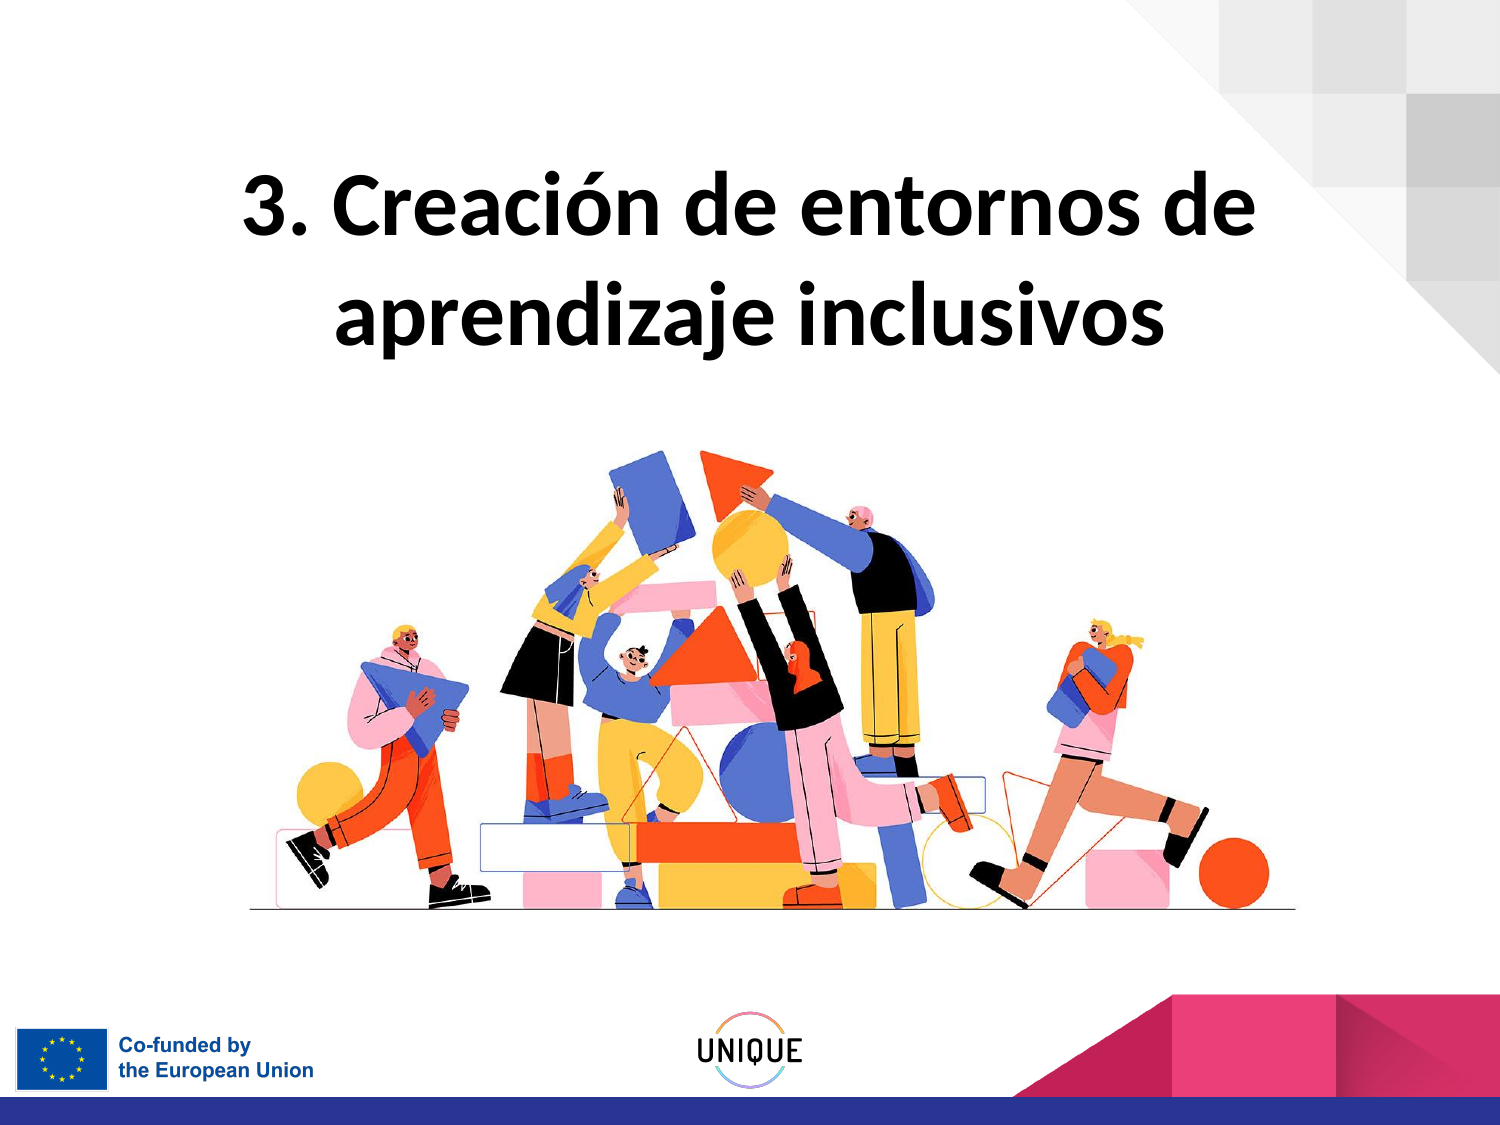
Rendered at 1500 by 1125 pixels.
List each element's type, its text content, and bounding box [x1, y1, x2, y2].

picture [205, 401, 1339, 959]
title 3. Creación de entornos de aprendizaje inclusivos [112, 132, 1388, 375]
picture [1125, 0, 1500, 375]
picture [0, 993, 1500, 1125]
